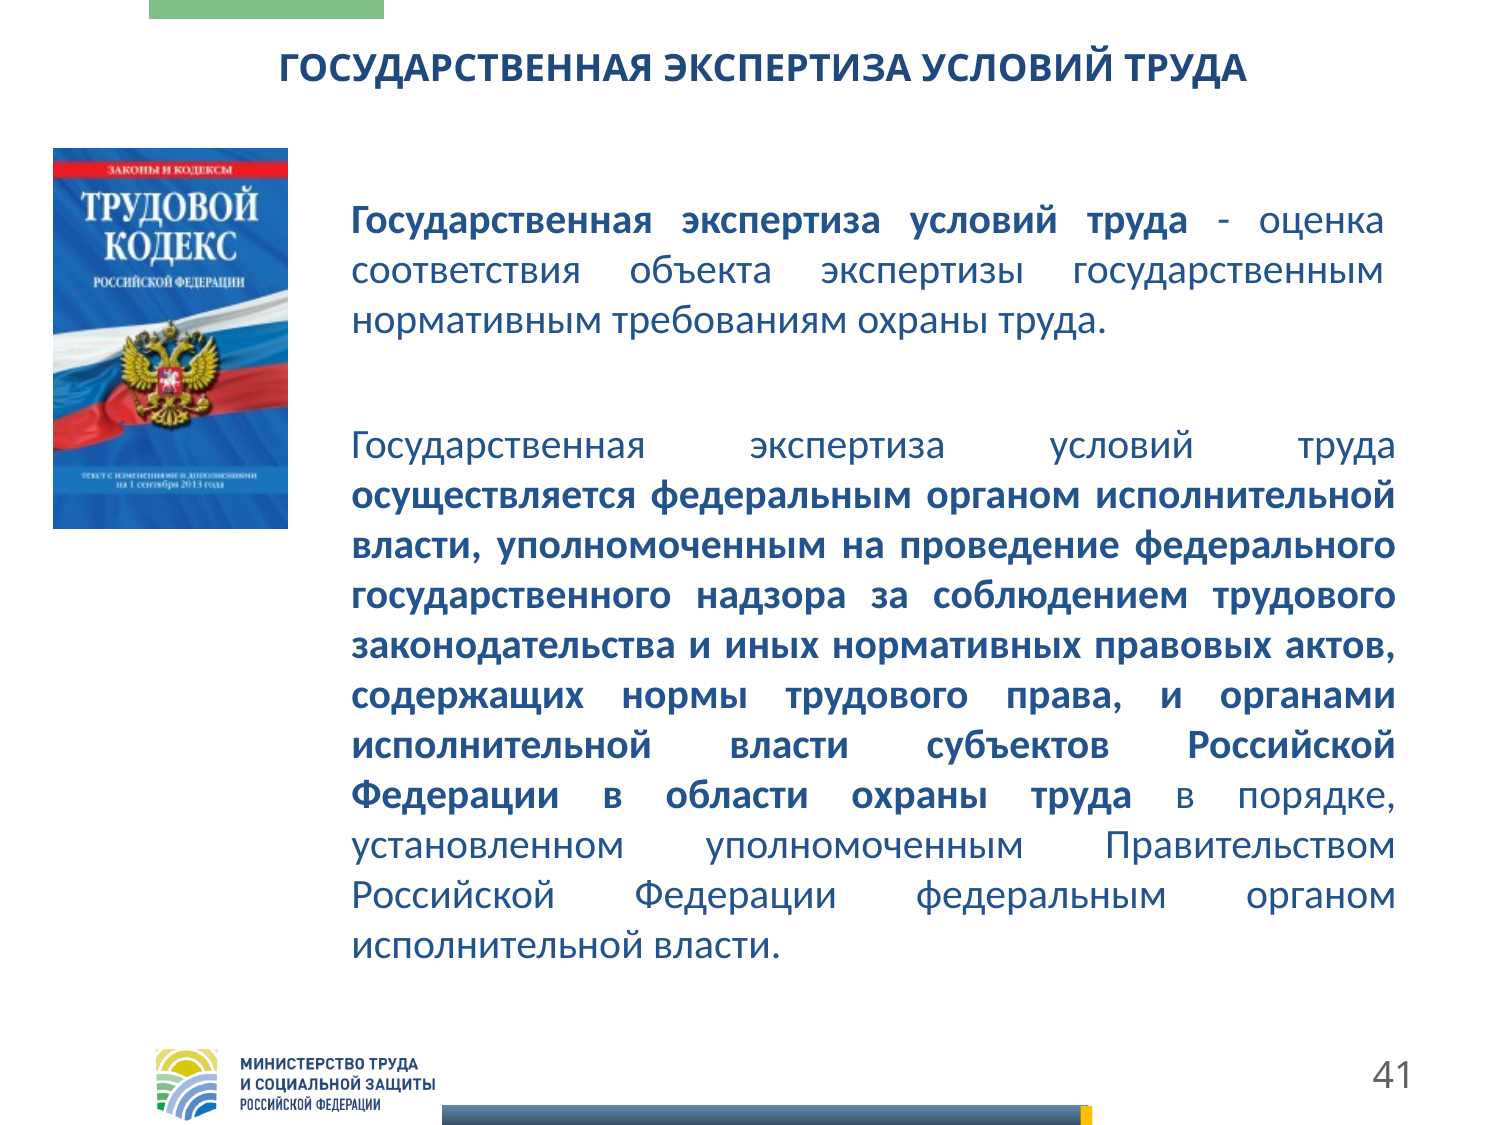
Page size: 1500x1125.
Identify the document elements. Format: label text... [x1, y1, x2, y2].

text_box Государственная экспертиза условий труда осуществляется федеральным органом исполнительной власти, уполномоченным на проведение федерального государственного надзора за соблюдением трудового законодательства и иных нормативных правовых актов, содержащих нормы трудового права, и органами исполнительной власти субъектов Российской Федерации в области охраны труда в порядке, установленном уполномоченным Правительством Российской Федерации федеральным органом исполнительной власти. [336, 408, 1412, 974]
title ГОСУДАРСТВЕННАЯ ЭКСПЕРТИЗА УСЛОВИЙ ТРУДА [76, 30, 1459, 148]
text_box Государственная экспертиза условий труда - оценка соответствия объекта экспертизы государственным нормативным требованиям охраны труда. [336, 184, 1400, 350]
picture [149, 0, 385, 19]
picture [147, 1043, 444, 1125]
text_box [1079, 1104, 1094, 1125]
picture [52, 148, 288, 529]
text_box [448, 1105, 1079, 1125]
slide_number 41 [1080, 1046, 1431, 1107]
